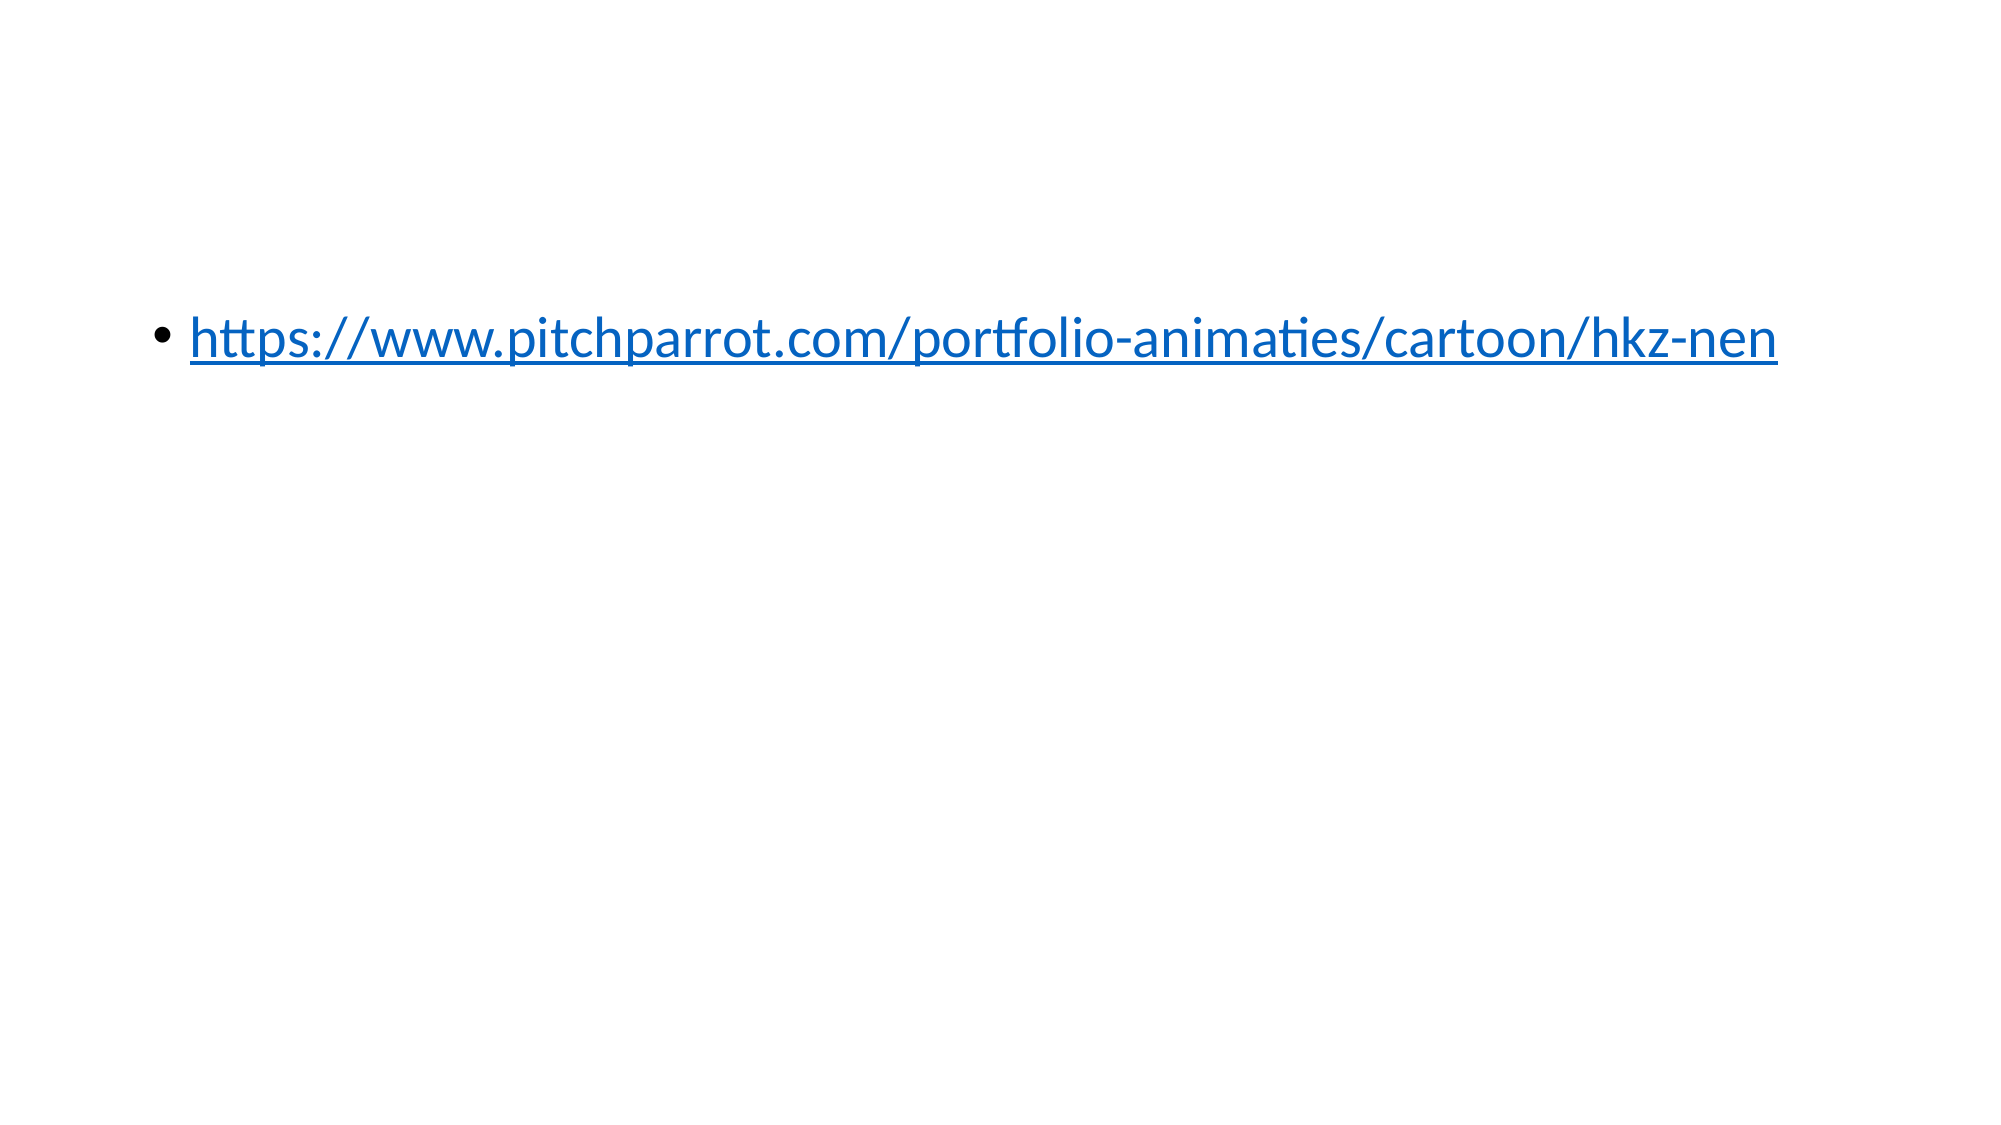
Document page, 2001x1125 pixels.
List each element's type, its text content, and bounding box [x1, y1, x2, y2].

list https://www.pitchparrot.com/portfolio-animaties/cartoon/hkz-nen [137, 299, 1863, 1014]
